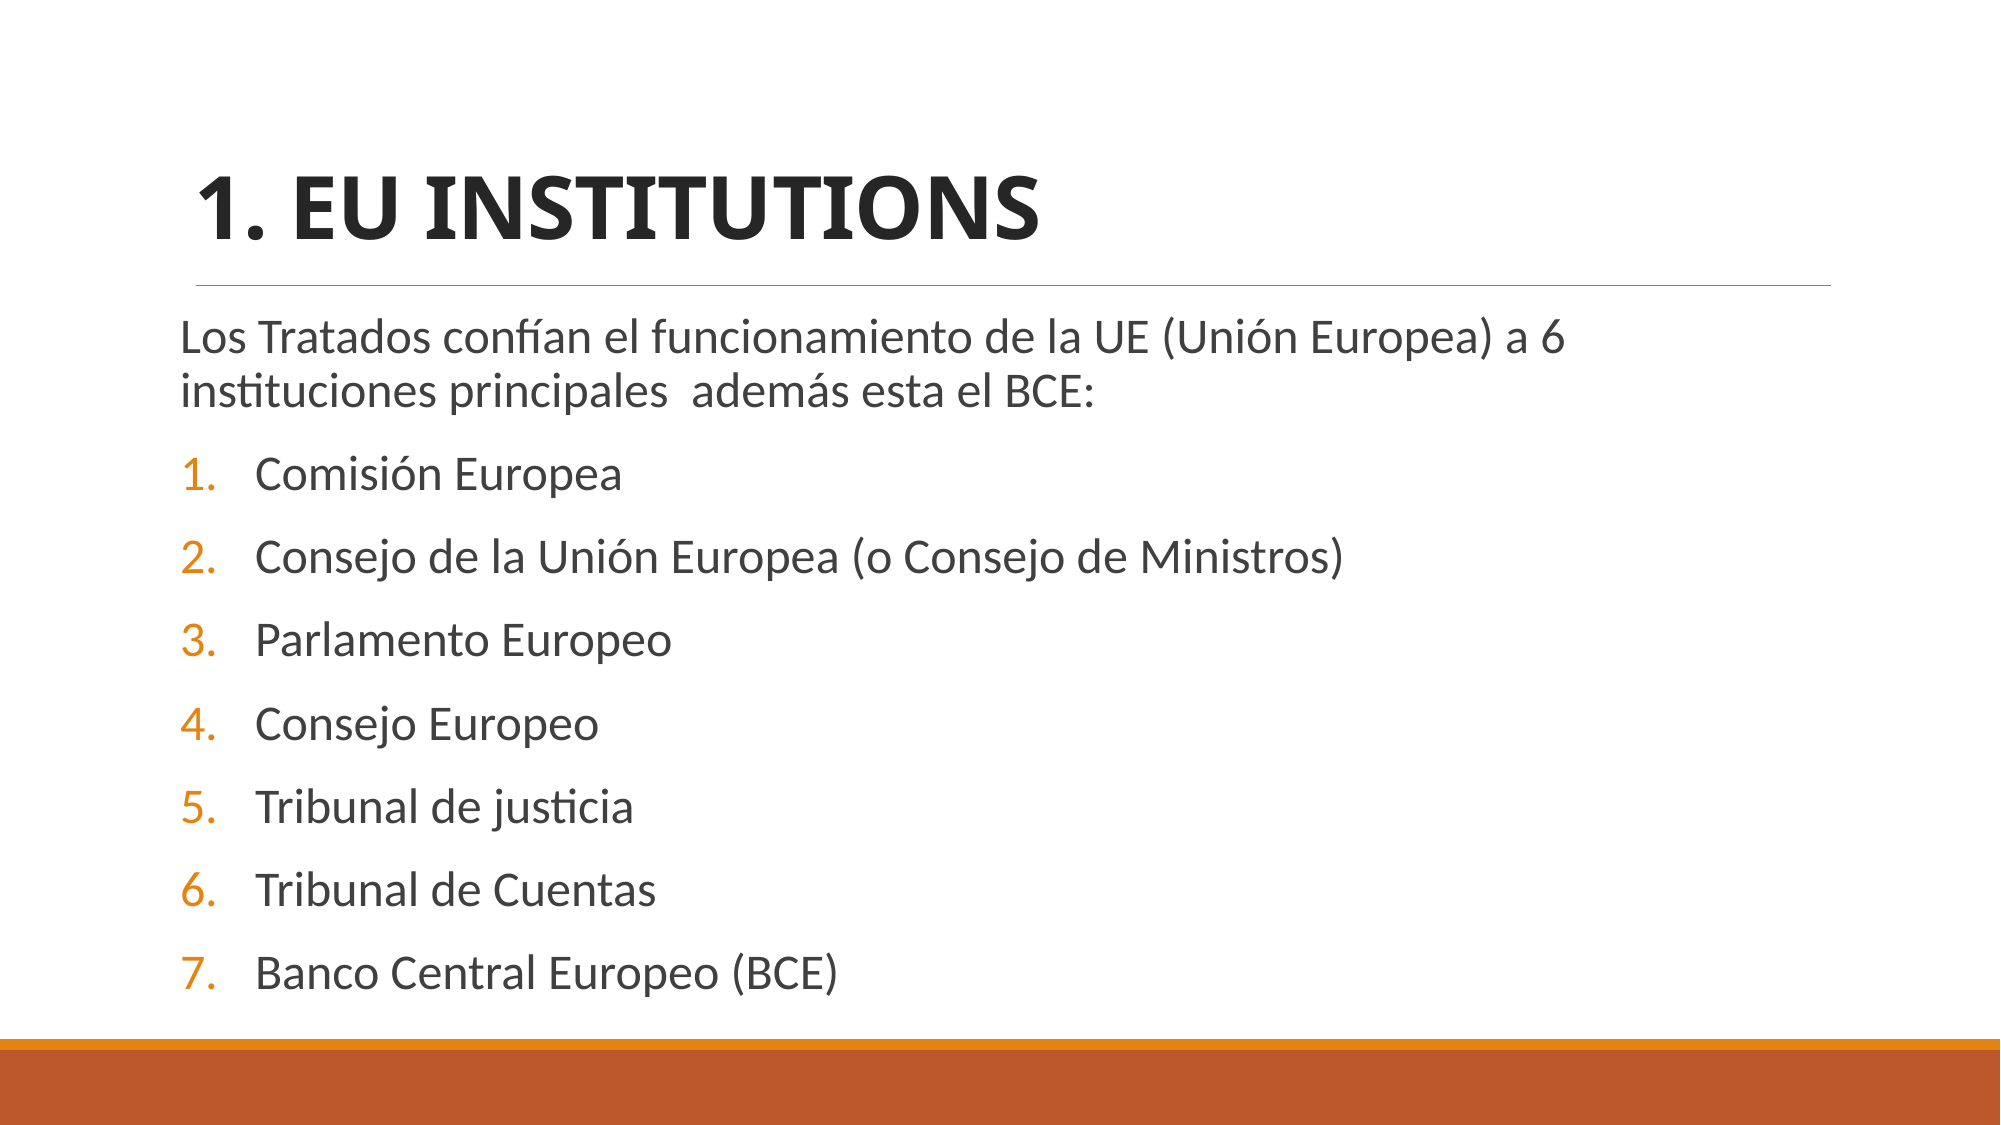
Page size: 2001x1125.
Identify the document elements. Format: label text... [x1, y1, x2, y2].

list Los Tratados confían el funcionamiento de la UE (Unión Europea) a 6 instituciones principales además esta el BCE: Comisión Europea Consejo de la Unión Europea (o Consejo de Ministros) Parlamento Europeo Consejo Europeo Tribunal de justicia Tribunal de Cuentas Banco Central Europeo (BCE) [180, 302, 1830, 1035]
text_box 1. EU INSTITUTIONS [179, 149, 1530, 265]
